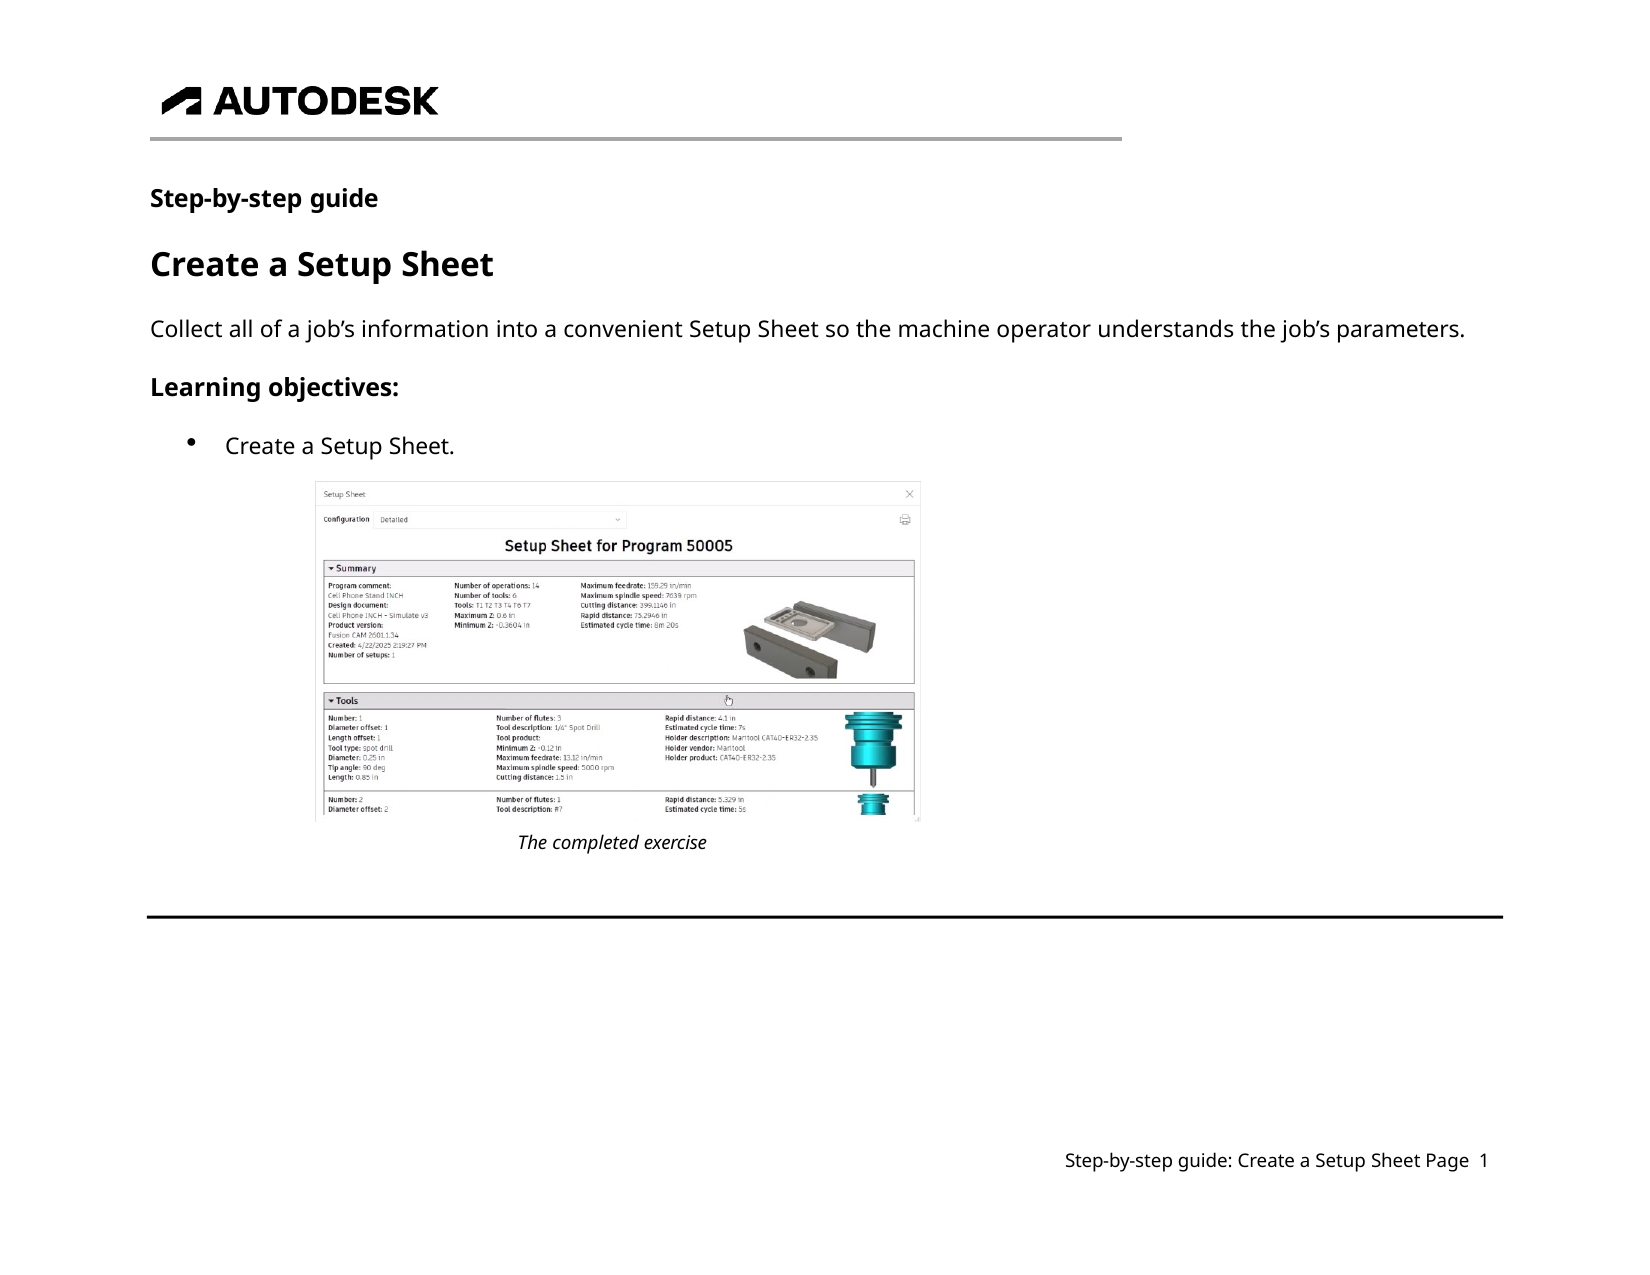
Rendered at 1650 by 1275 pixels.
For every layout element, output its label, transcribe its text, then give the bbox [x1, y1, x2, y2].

picture [161, 86, 439, 115]
text_box Step-by-step guide Create a Setup Sheet Collect all of a job’s information into a convenient Setup Sheet so the machine operator understands the job’s parameters. Learning objectives: Create a Setup Sheet. [147, 180, 1476, 459]
picture [315, 481, 921, 822]
slide_number Step-by-step guide: Create a Setup Sheet Page 3 [1063, 1145, 1509, 1275]
text_box [146, 915, 1504, 919]
text_box The completed exercise [515, 830, 728, 854]
